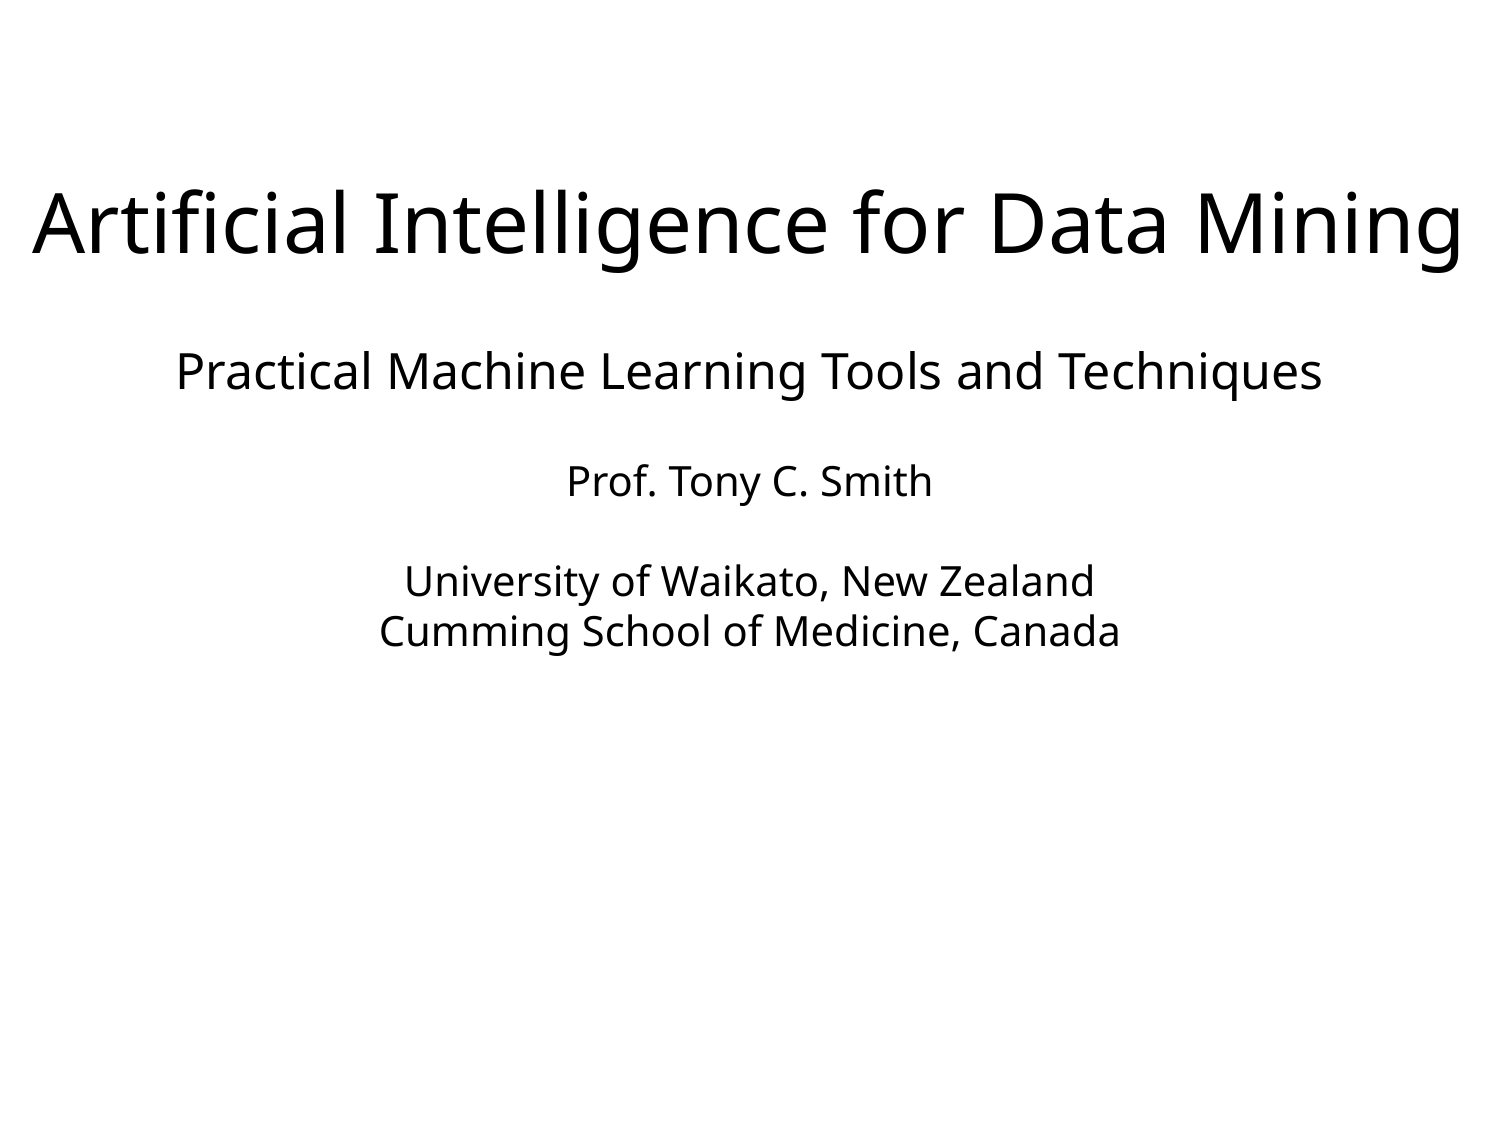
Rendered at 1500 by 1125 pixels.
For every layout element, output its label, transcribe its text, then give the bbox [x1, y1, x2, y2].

text_box Artificial Intelligence for Data Mining Practical Machine Learning Tools and Techniques Prof. Tony C. Smith University of Waikato, New Zealand Cumming School of Medicine, Canada [0, 162, 1500, 296]
